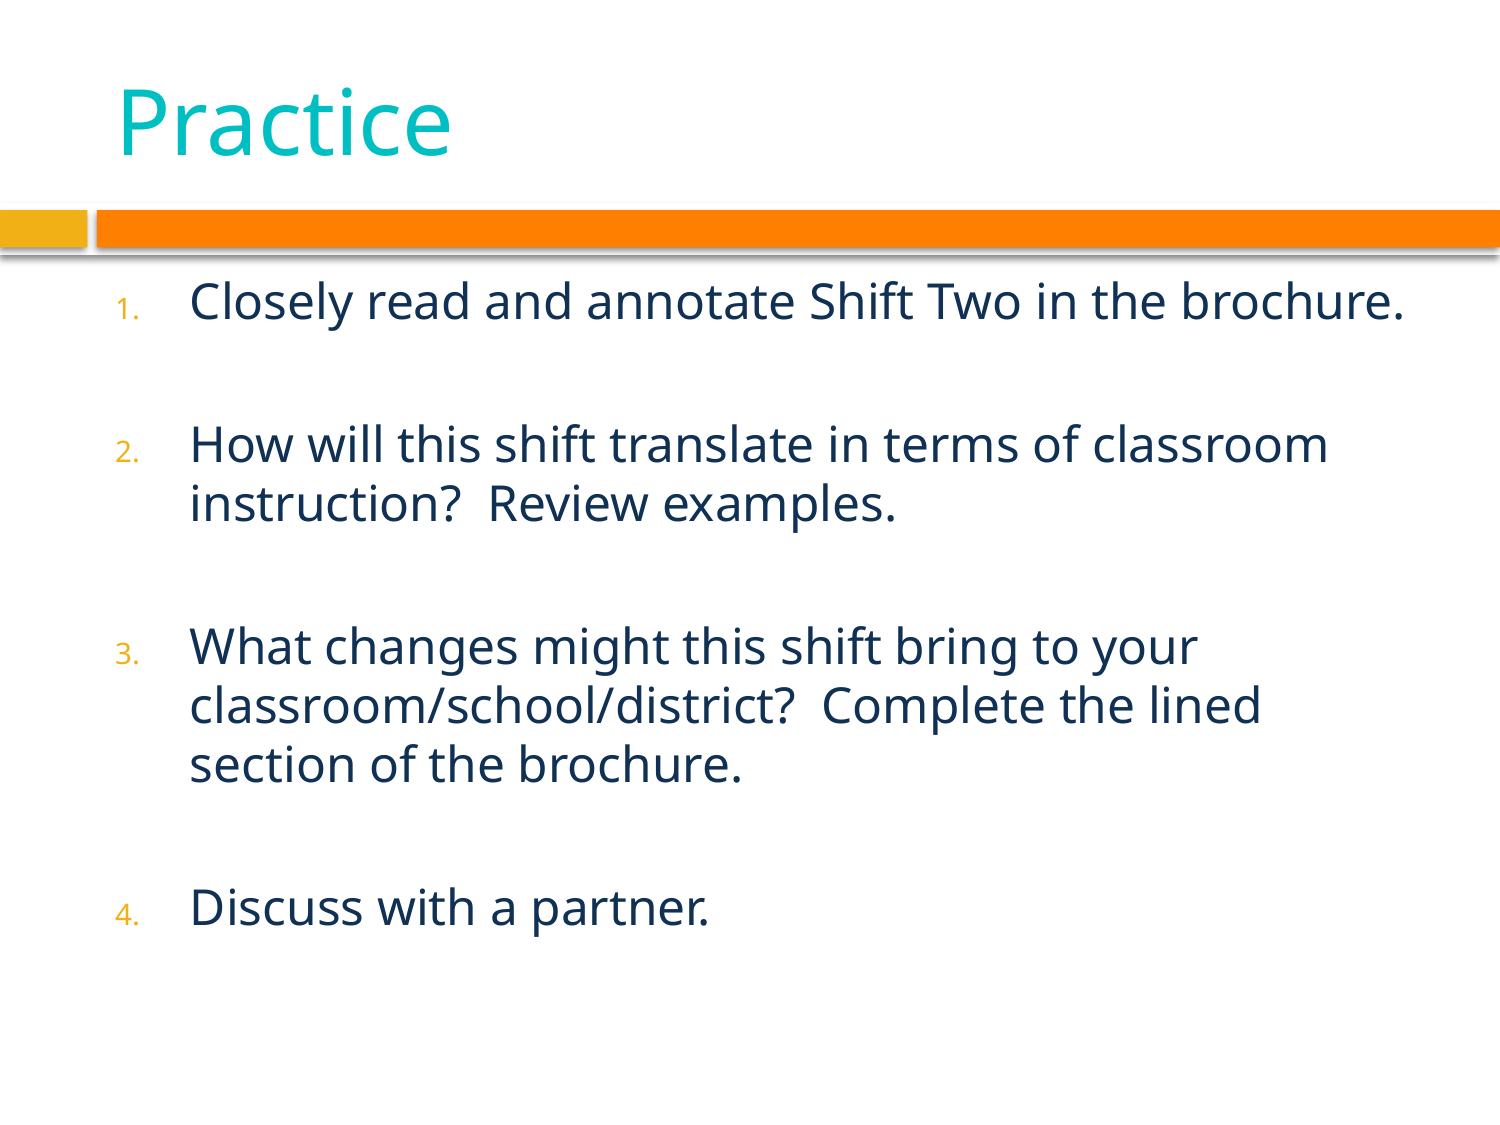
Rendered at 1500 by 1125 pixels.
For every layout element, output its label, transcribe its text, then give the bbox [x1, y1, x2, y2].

title Practice [100, 37, 1438, 200]
list Closely read and annotate Shift Two in the brochure. How will this shift translate in terms of classroom instruction? Review examples. What changes might this shift bring to your classroom/school/district? Complete the lined section of the brochure. Discuss with a partner. [100, 262, 1438, 1000]
